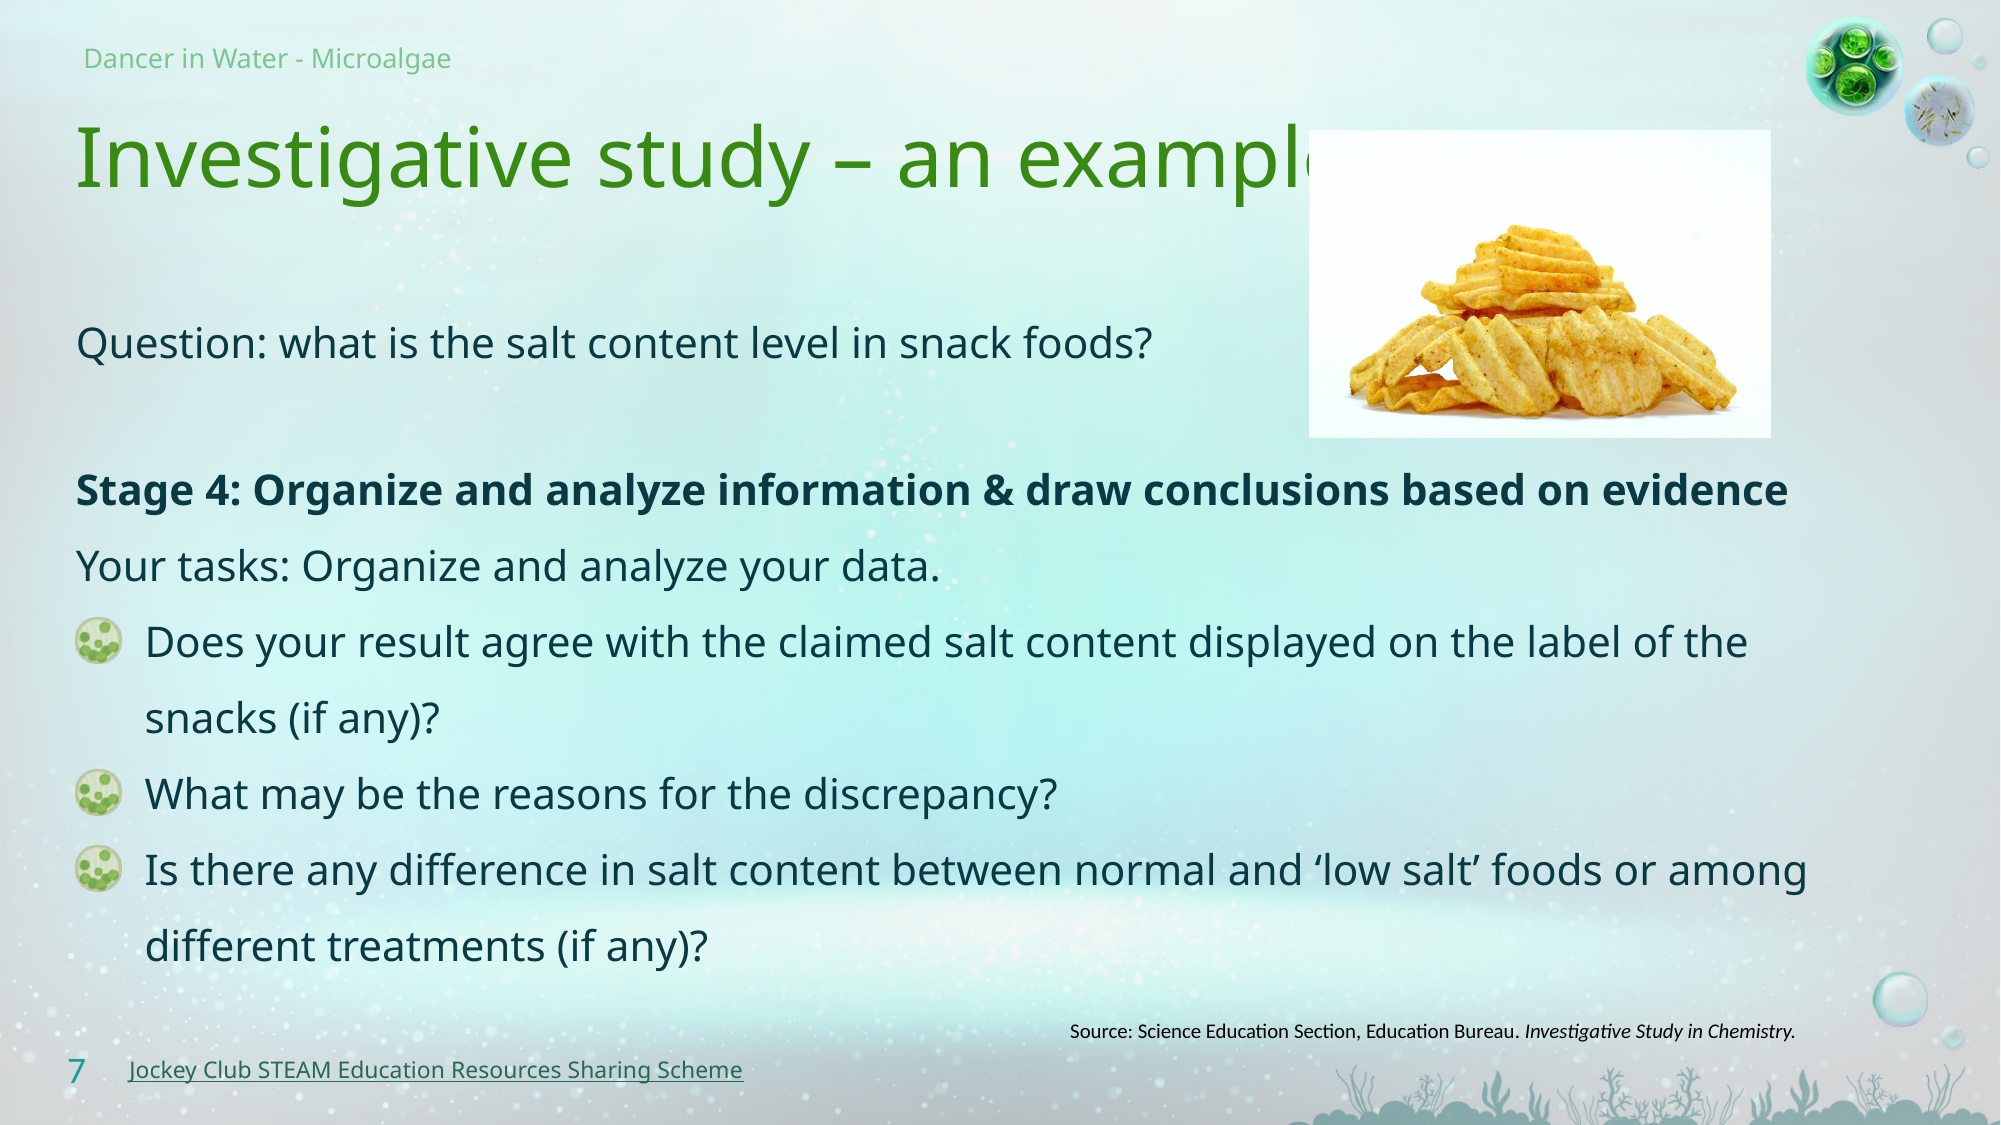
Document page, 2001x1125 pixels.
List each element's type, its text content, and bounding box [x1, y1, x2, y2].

title Investigative study – an example [61, 96, 1571, 229]
text_box Source: Science Education Section, Education Bureau. Investigative Study in Chemistry. [1055, 1009, 1821, 1050]
slide_number 7 [35, 1038, 118, 1099]
picture [0, 0, 2001, 1125]
list Question: what is the salt content level in snack foods? Stage 4: Organize and analyze information & draw conclusions based on evidence Your tasks: Organize and analyze your data. Does your result agree with the claimed salt content displayed on the label of the snacks (if any)? What may be the reasons for the discrepancy? Is there any difference in salt content between normal and ‘low salt’ foods or among different treatments (if any)? [61, 284, 1862, 1043]
